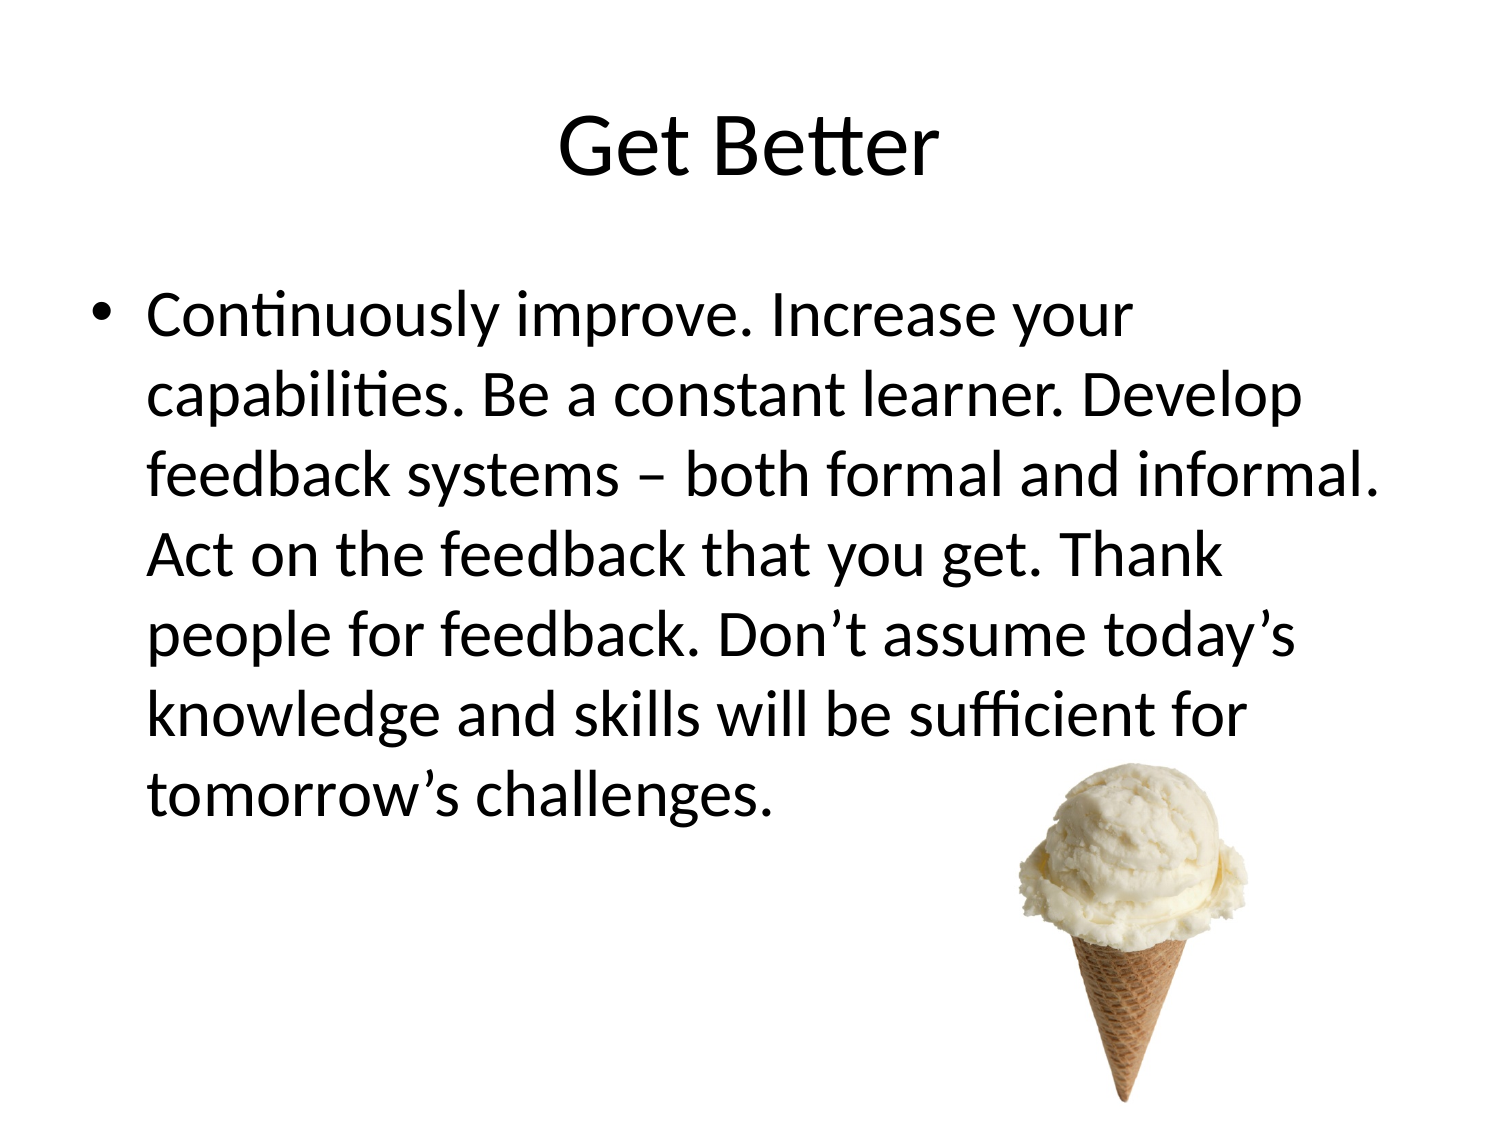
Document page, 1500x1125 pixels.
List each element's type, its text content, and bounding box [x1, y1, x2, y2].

picture [974, 737, 1284, 1125]
title Get Better [75, 45, 1425, 233]
list Continuously improve. Increase your capabilities. Be a constant learner. Develop feedback systems – both formal and informal. Act on the feedback that you get. Thank people for feedback. Don’t assume today’s knowledge and skills will be sufficient for tomorrow’s challenges. [75, 262, 1425, 1005]
